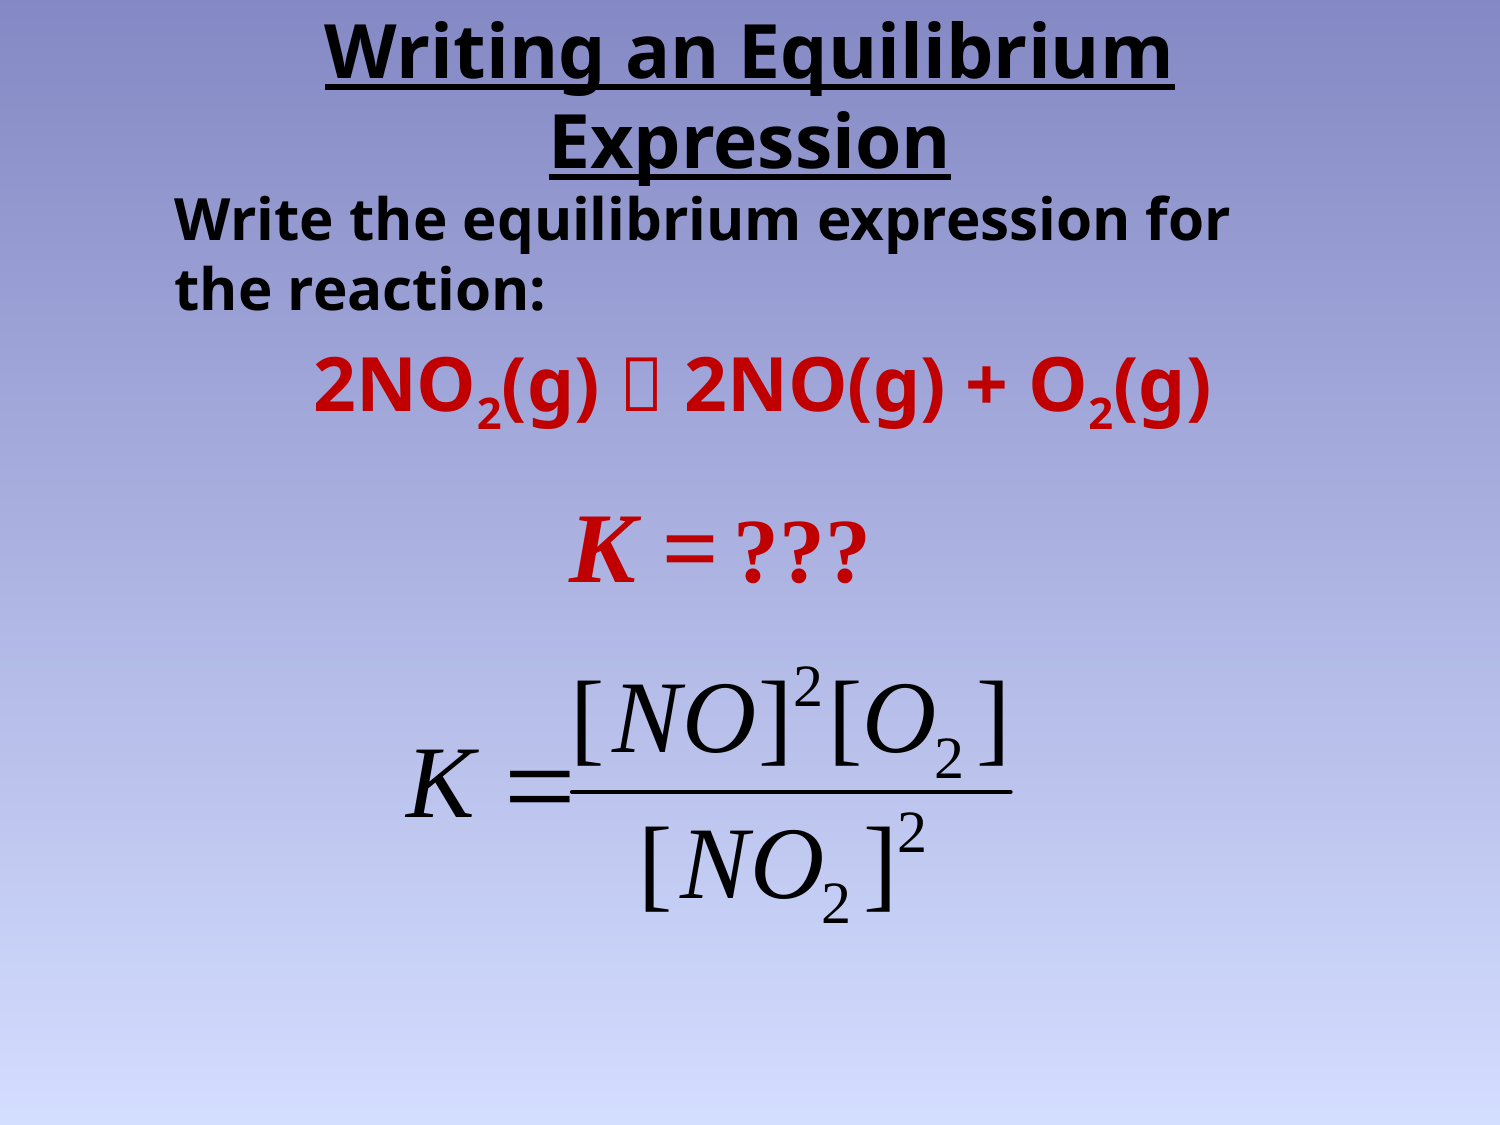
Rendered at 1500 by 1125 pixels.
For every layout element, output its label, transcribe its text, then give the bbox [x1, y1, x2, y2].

text_box Write the equilibrium expression for the reaction: [159, 174, 1350, 330]
text_box K = ??? [554, 474, 887, 610]
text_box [387, 637, 1031, 947]
title Writing an Equilibrium Expression [112, 24, 1388, 163]
text_box 2NO2(g)  2NO(g) + O2(g) [124, 299, 1400, 475]
